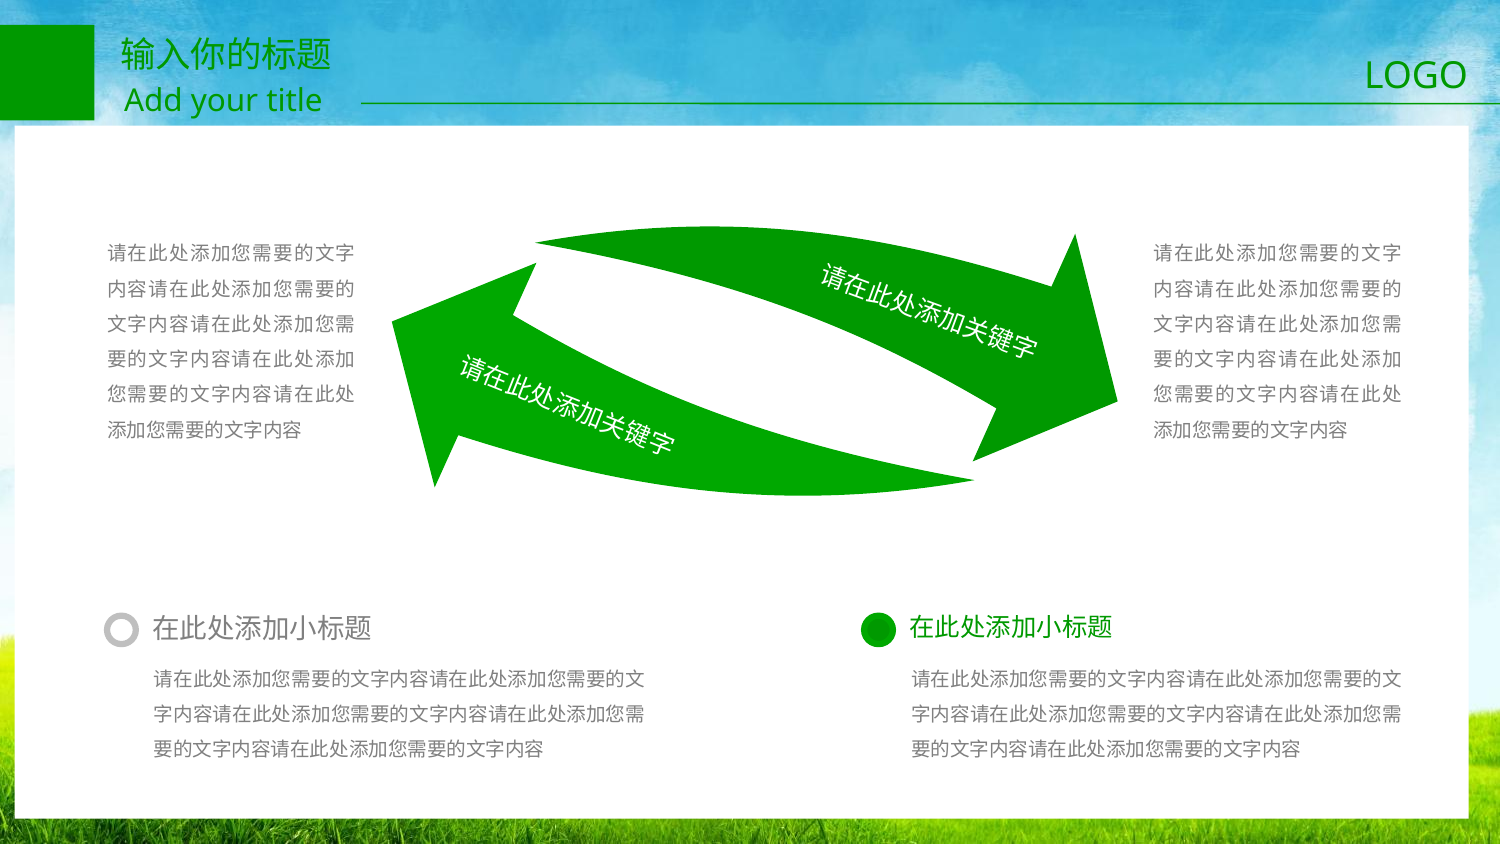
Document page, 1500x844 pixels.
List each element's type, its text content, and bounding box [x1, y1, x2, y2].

text_box 请在此处添加您需要的文字内容请在此处添加您需要的文字内容请在此处添加您需要的文字内容请在此处添加您需要的文字内容请在此处添加您需要的文字内容 [107, 223, 356, 447]
text_box 请在此处添加您需要的文字内容请在此处添加您需要的文字内容请在此处添加您需要的文字内容请在此处添加您需要的文字内容请在此处添加您需要的文字内容 [1153, 223, 1402, 447]
picture [0, 0, 1500, 844]
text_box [530, 172, 1136, 420]
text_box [863, 605, 1402, 768]
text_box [106, 605, 645, 768]
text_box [373, 304, 979, 549]
